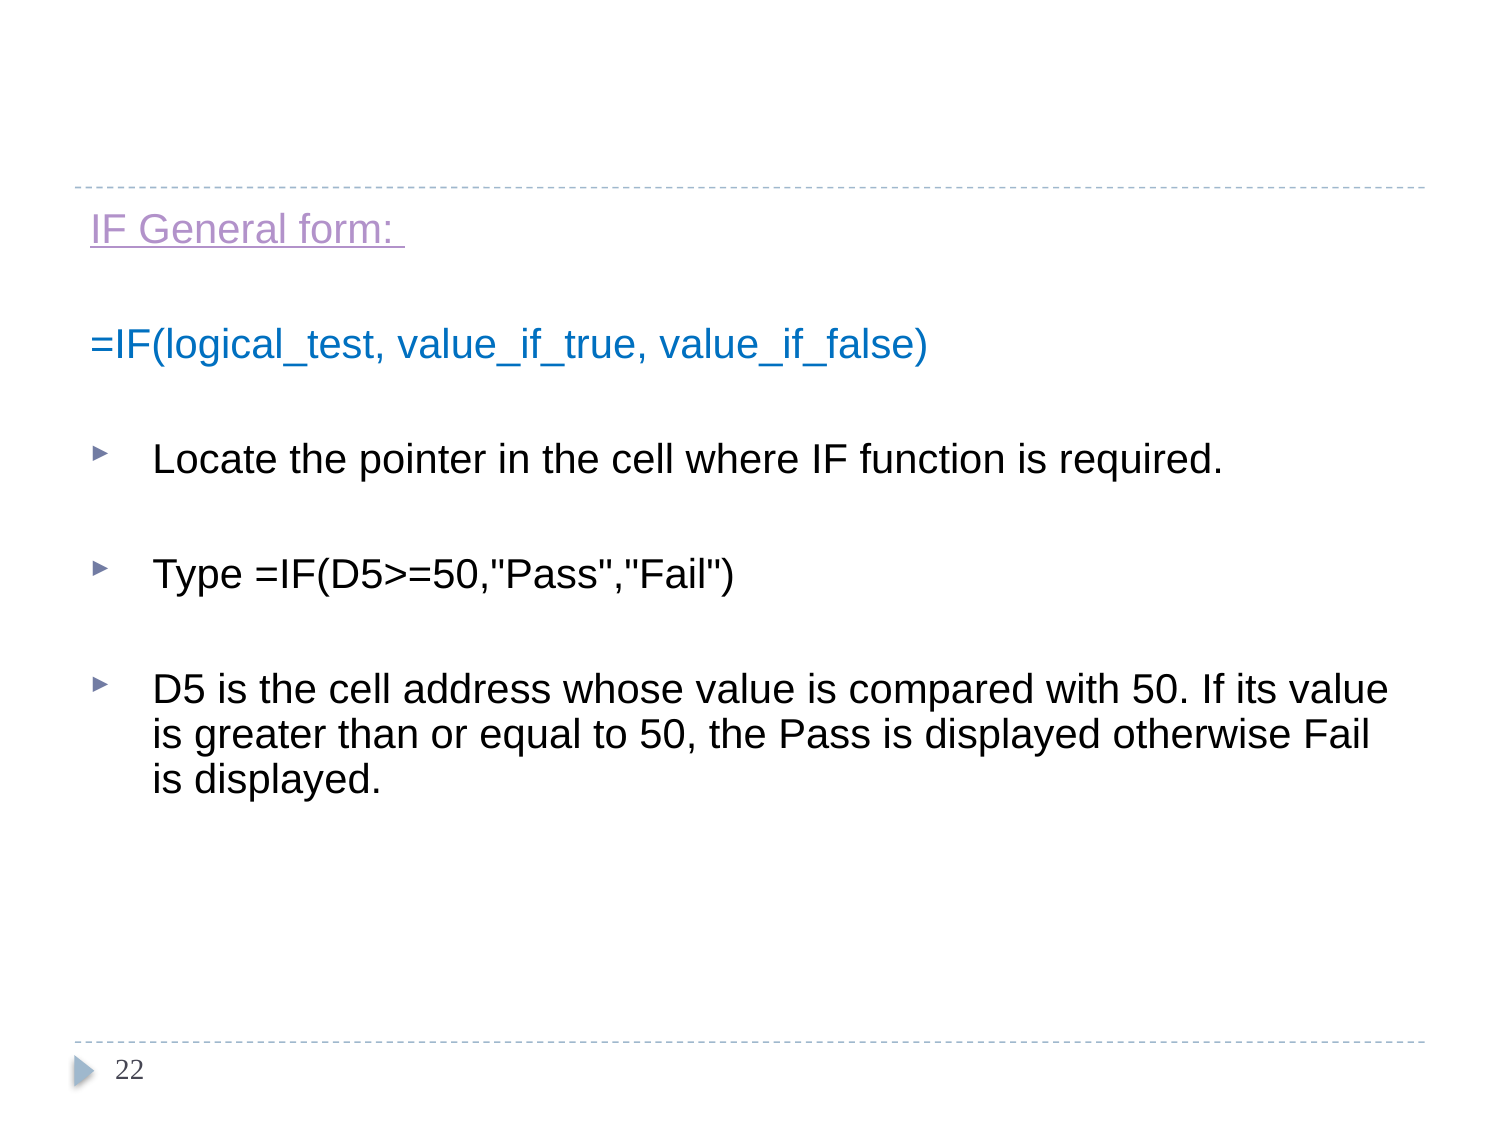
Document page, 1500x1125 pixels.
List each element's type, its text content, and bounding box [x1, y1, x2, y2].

list IF General form: =IF(logical_test, value_if_true, value_if_false) Locate the pointer in the cell where IF function is required. Type =IF(D5>=50,"Pass","Fail") D5 is the cell address whose value is compared with 50. If its value is greater than or equal to 50, the Pass is displayed otherwise Fail is displayed. [74, 199, 1426, 1011]
slide_number 22 [100, 1042, 426, 1103]
